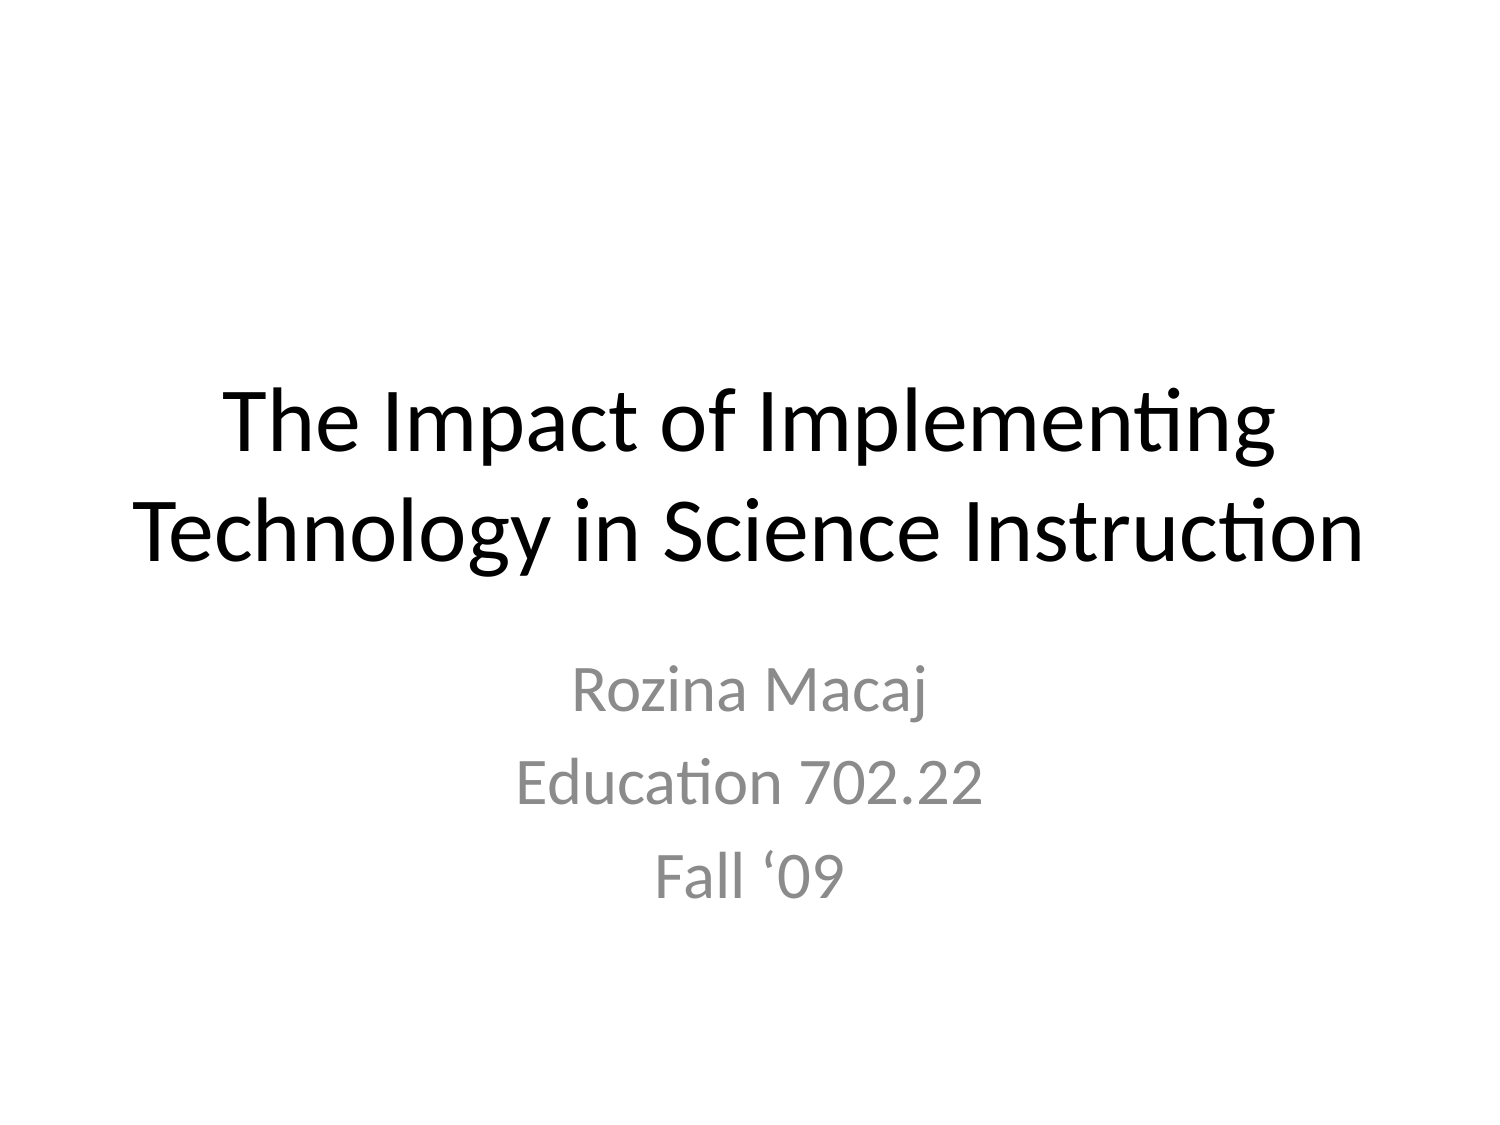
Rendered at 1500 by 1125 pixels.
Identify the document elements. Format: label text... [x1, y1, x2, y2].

title The Impact of Implementing Technology in Science Instruction [112, 349, 1388, 591]
subtitle Rozina Macaj Education 702.22 Fall ‘09 [225, 637, 1275, 925]
